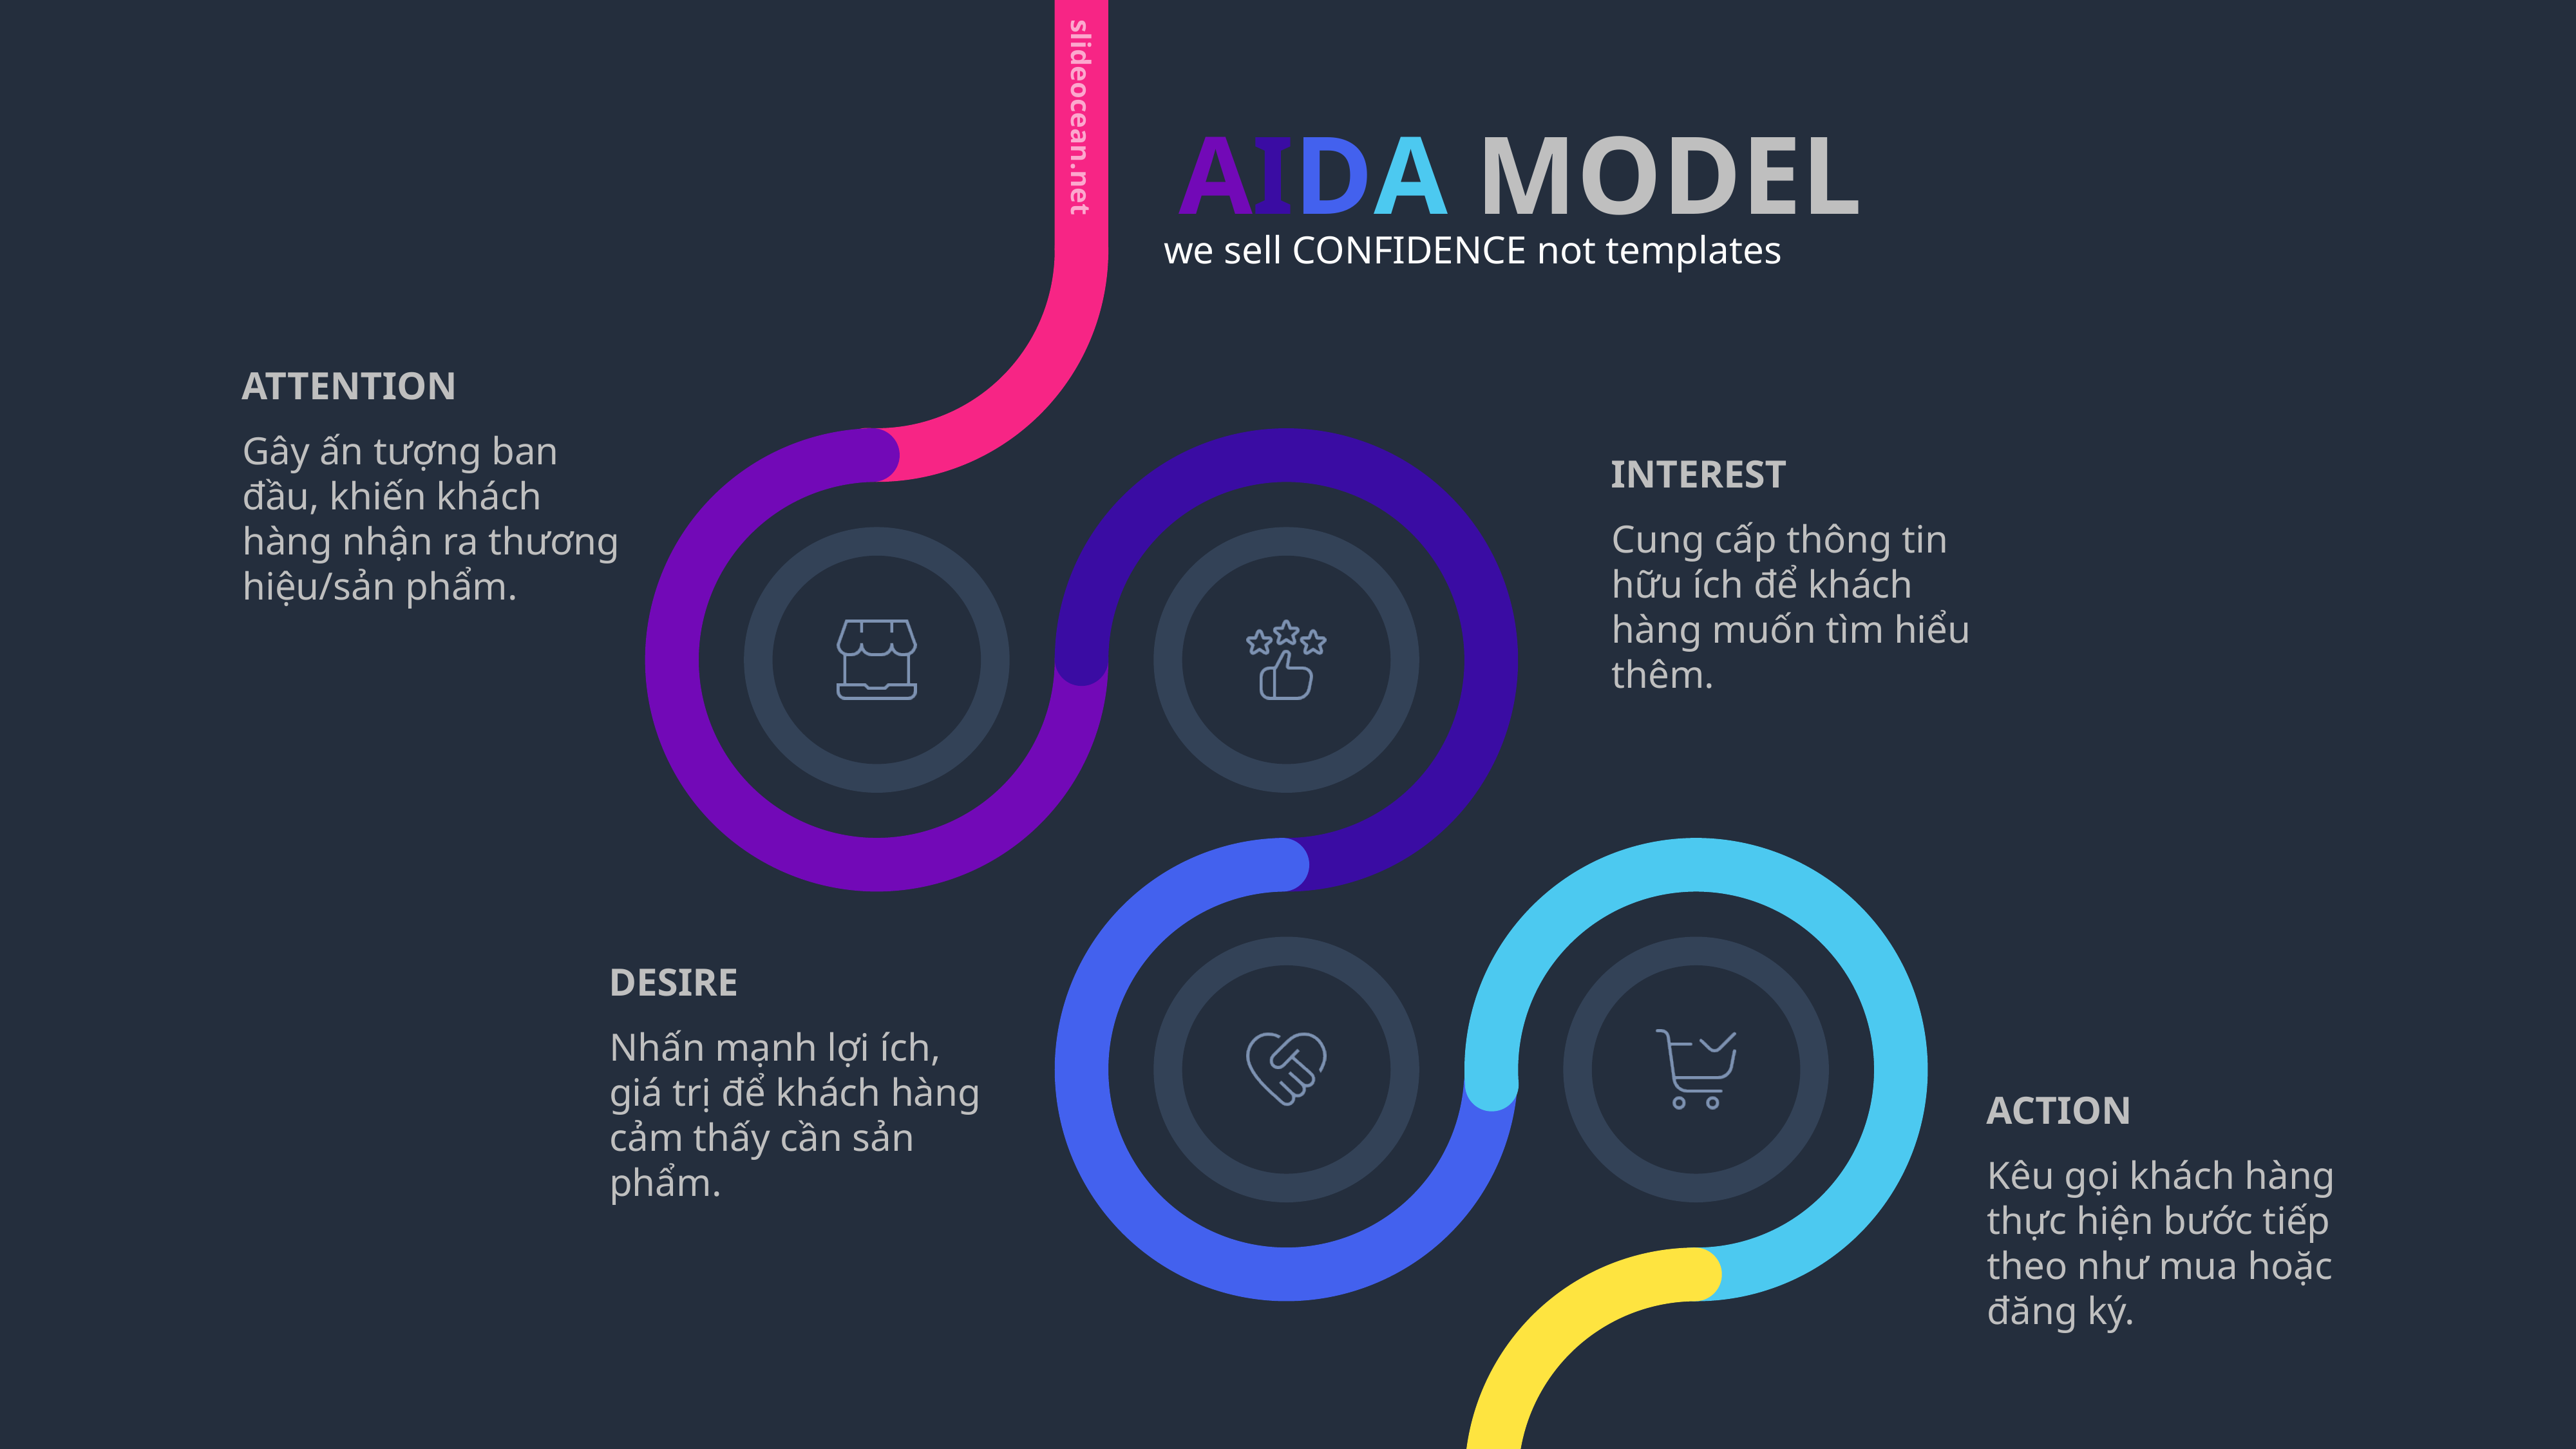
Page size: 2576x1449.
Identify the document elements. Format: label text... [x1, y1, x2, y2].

text_box Nhấn mạnh lợi ích, giá trị để khách hàng cảm thấy cần sản phẩm. [600, 1019, 1005, 1209]
text_box AIDA MODEL [1170, 102, 1872, 241]
text_box ACTION [1976, 1081, 2260, 1137]
text_box ATTENTION [232, 357, 470, 412]
text_box Gây ấn tượng ban đầu, khiến khách hàng nhận ra thương hiệu/sản phẩm. [232, 422, 638, 612]
text_box [1152, 659, 1282, 794]
text_box DESIRE [599, 954, 862, 1009]
text_box [1562, 1077, 1694, 1204]
picture [1245, 1028, 1327, 1110]
text_box [1284, 935, 1421, 1079]
text_box we sell CONFIDENCE not templates [1154, 221, 1792, 276]
text_box [1492, 1273, 1696, 1449]
text_box [1285, 964, 1392, 1077]
text_box [875, 554, 982, 659]
text_box [1080, 864, 1492, 1276]
text_box [1181, 660, 1285, 765]
picture [836, 619, 918, 701]
text_box [1080, 454, 1493, 866]
text_box [1591, 1073, 1695, 1175]
text_box [1490, 864, 1902, 1276]
text_box [1054, 0, 1109, 251]
text_box [875, 526, 1011, 659]
text_box slideocean.net [1061, 10, 1103, 225]
picture [1655, 1028, 1737, 1110]
picture [1245, 619, 1327, 701]
text_box Cung cấp thông tin hữu ích để khách hàng muốn tìm hiểu thêm. [1602, 510, 2007, 701]
text_box [670, 454, 1083, 866]
text_box INTEREST [1601, 445, 1885, 500]
text_box Kêu gọi khách hàng thực hiện bước tiếp theo như mua hoặc đăng ký. [1977, 1146, 2383, 1337]
text_box [866, 248, 1083, 457]
